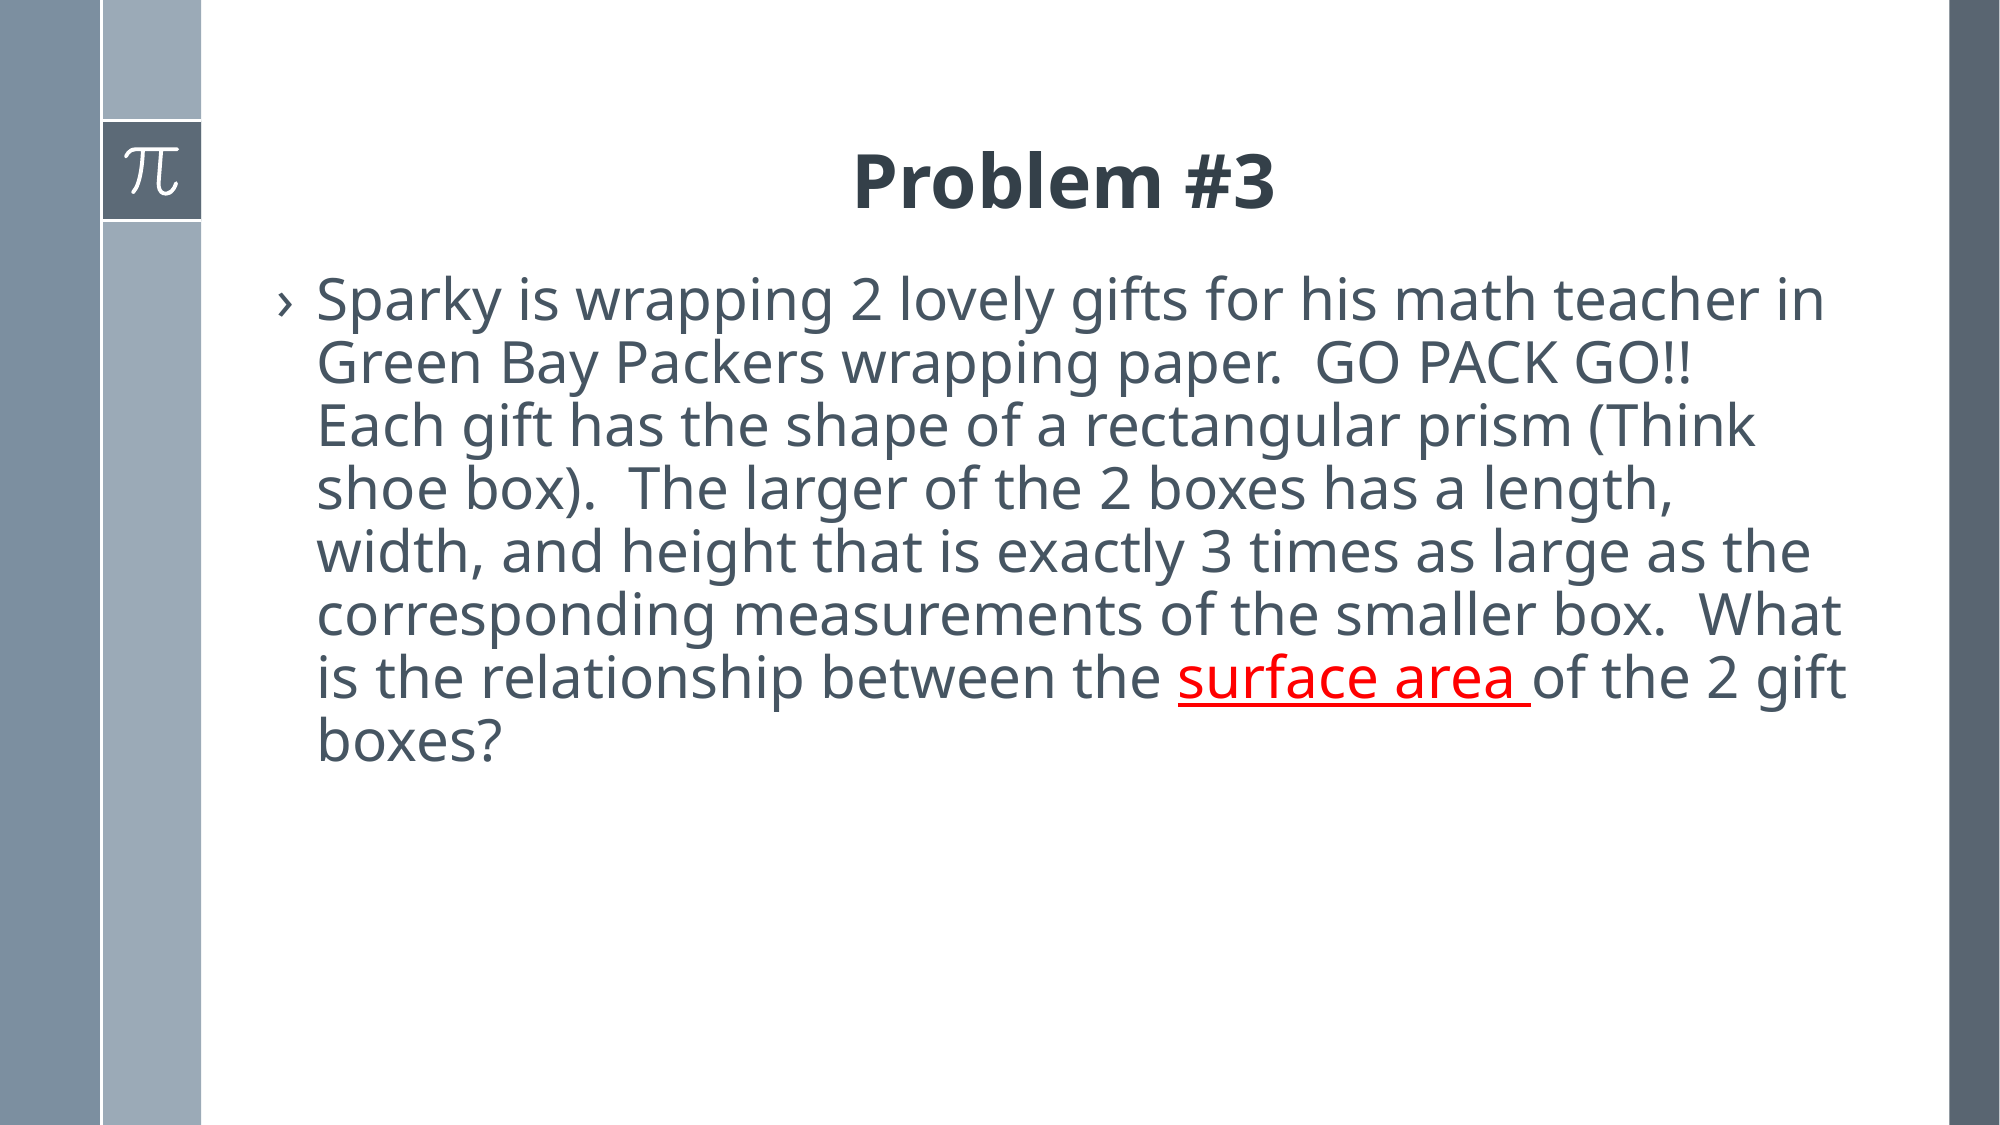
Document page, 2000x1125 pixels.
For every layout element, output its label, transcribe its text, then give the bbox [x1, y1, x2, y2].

title Problem #3 [261, 29, 1867, 233]
list Sparky is wrapping 2 lovely gifts for his math teacher in Green Bay Packers wrapping paper. GO PACK GO!! Each gift has the shape of a rectangular prism (Think shoe box). The larger of the 2 boxes has a length, width, and height that is exactly 3 times as large as the corresponding measurements of the smaller box. What is the relationship between the surface area of the 2 gift boxes? [261, 262, 1867, 1013]
